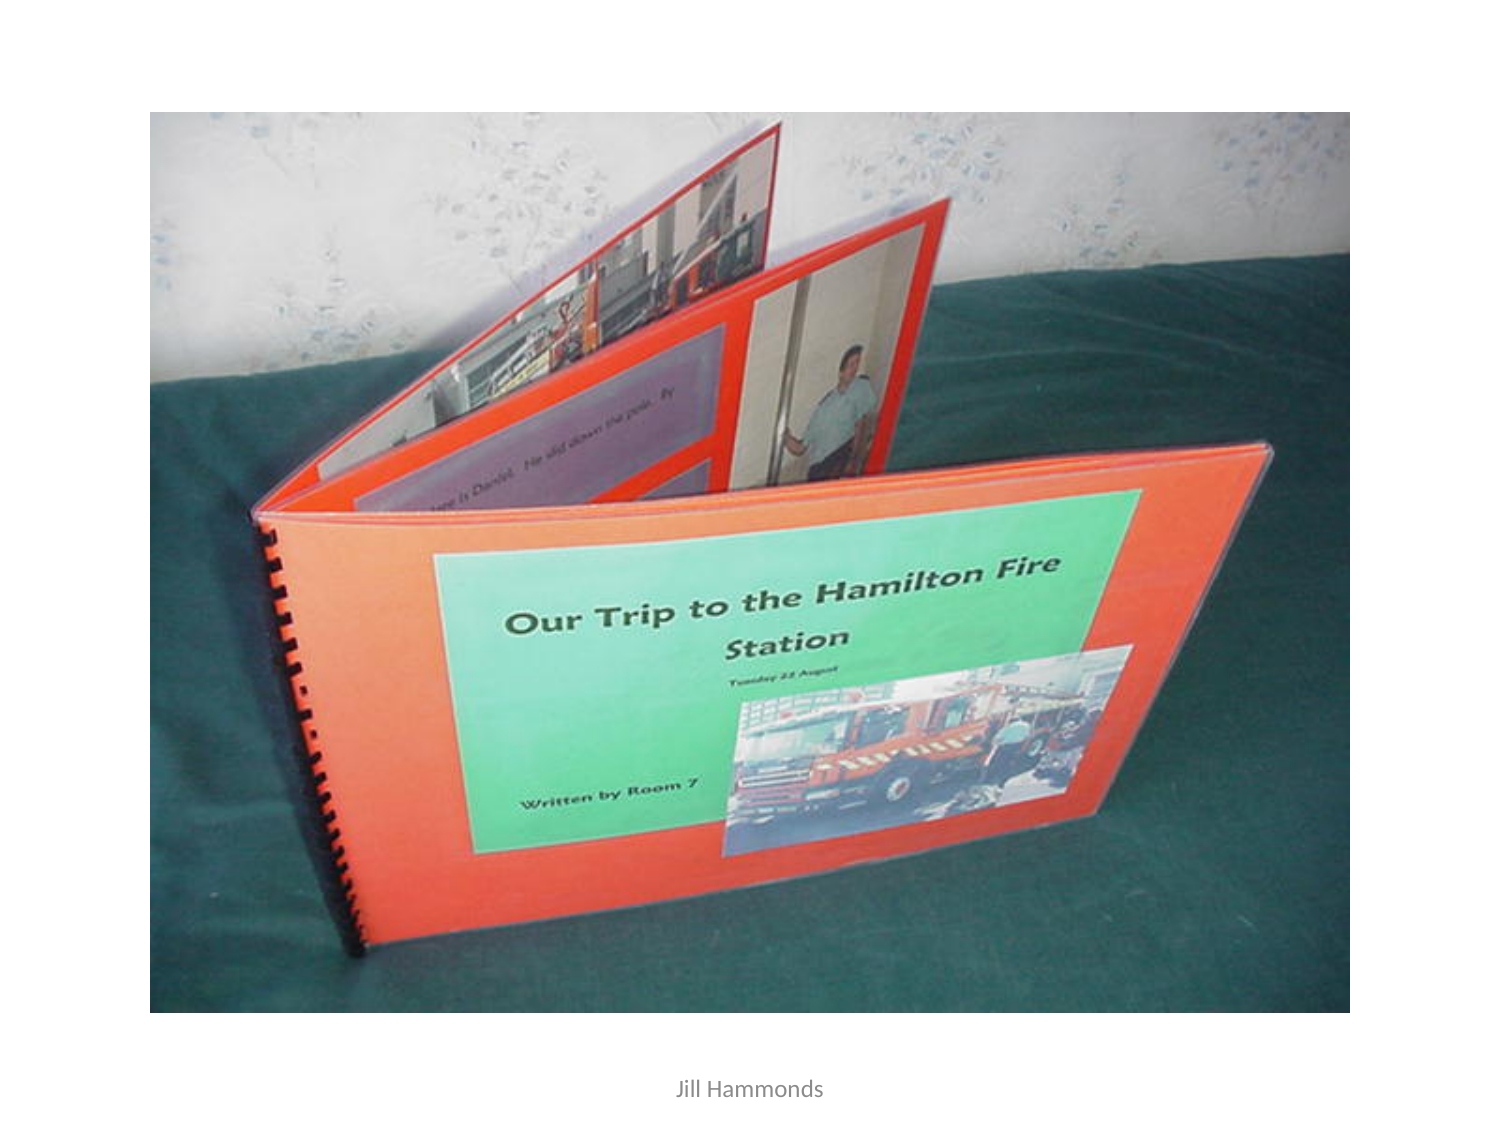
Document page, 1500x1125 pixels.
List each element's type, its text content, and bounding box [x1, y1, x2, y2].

footer Jill Hammonds [512, 1042, 988, 1103]
picture [149, 112, 1351, 1013]
